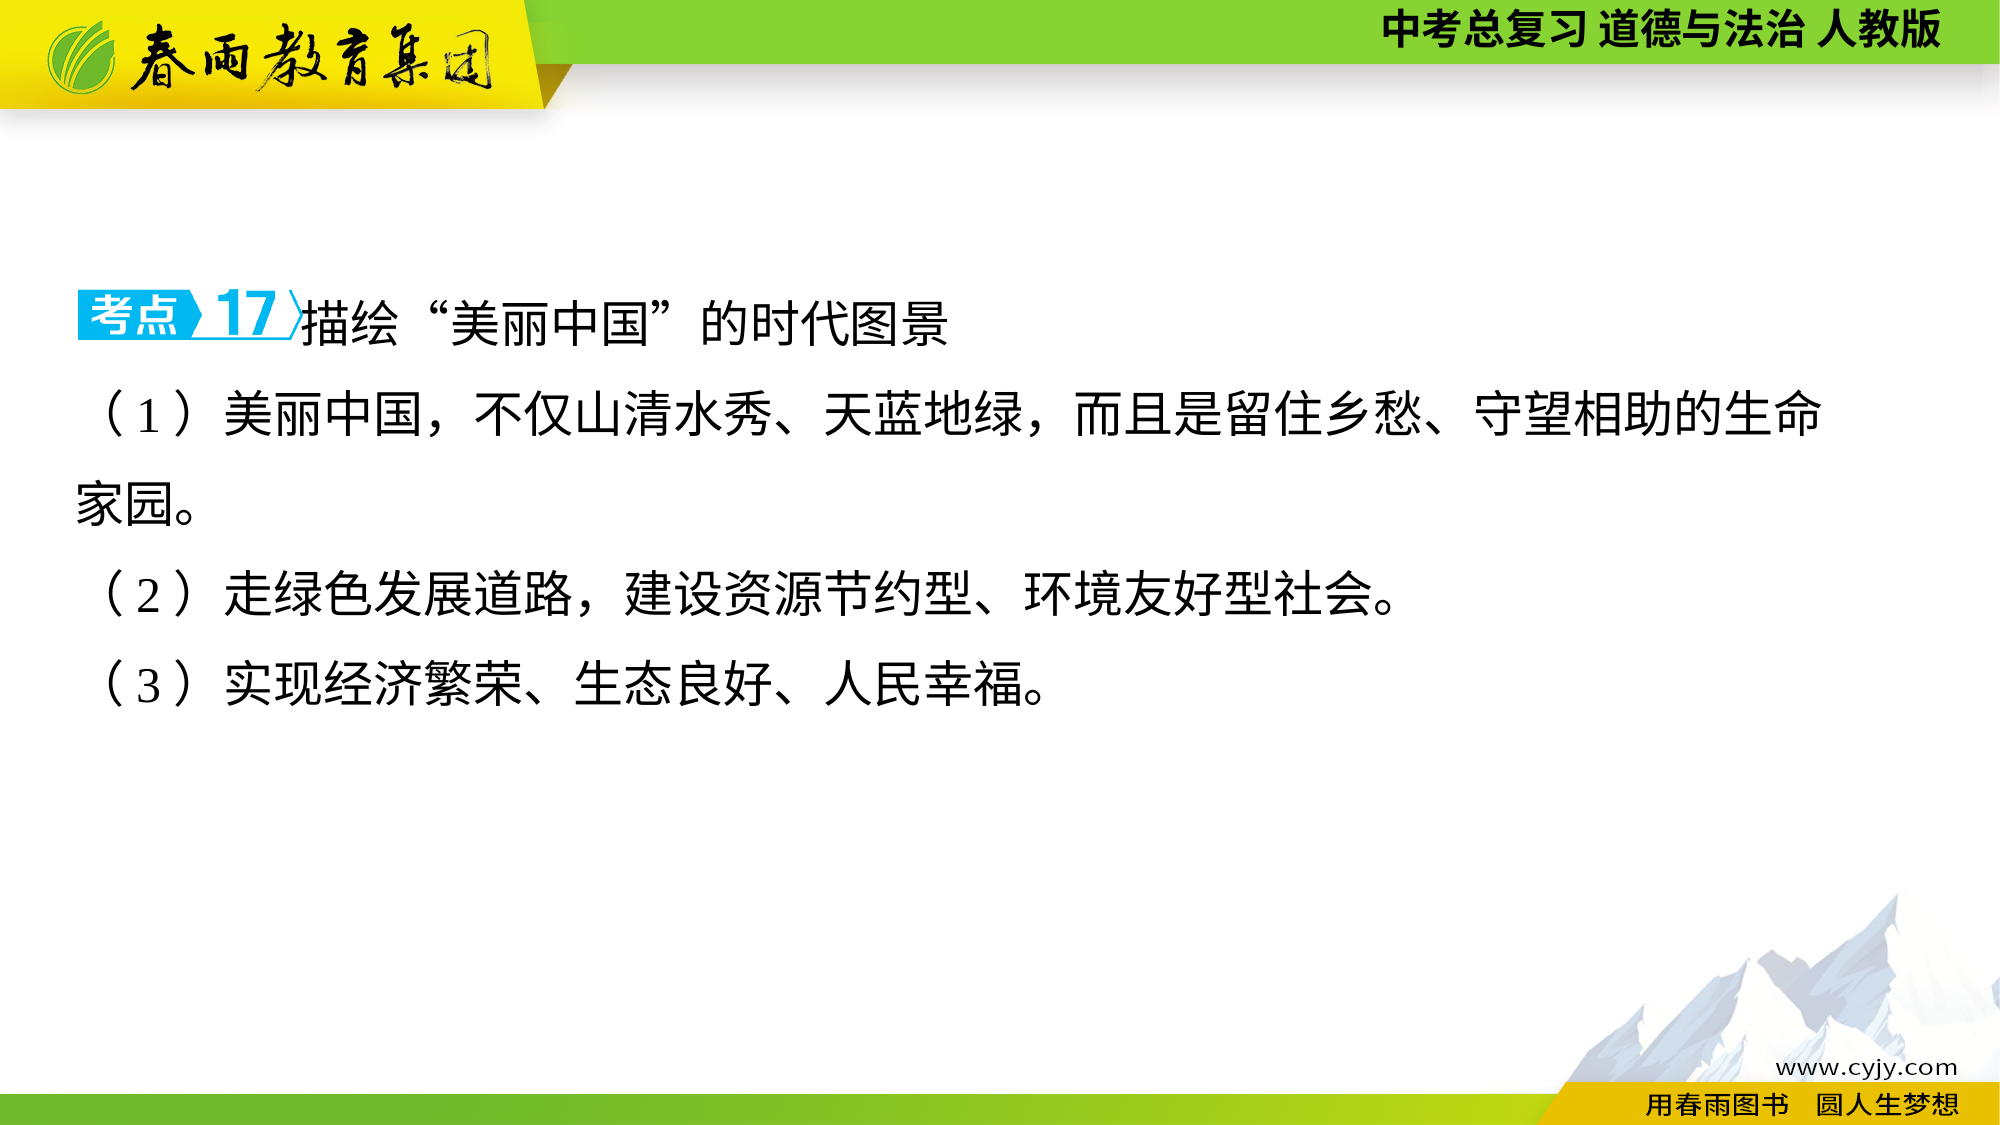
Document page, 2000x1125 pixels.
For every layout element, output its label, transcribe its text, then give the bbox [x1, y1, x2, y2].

list 描绘“美丽中国”的时代图景 （1）美丽中国，不仅山清水秀、天蓝地绿，而且是留住乡愁、守望相助的生命 家园。 （2）走绿色发展道路，建设资源节约型、环境友好型社会。 （3）实现经济繁荣、生态良好、人民幸福。 [59, 255, 1944, 725]
picture [0, 0, 2000, 1125]
